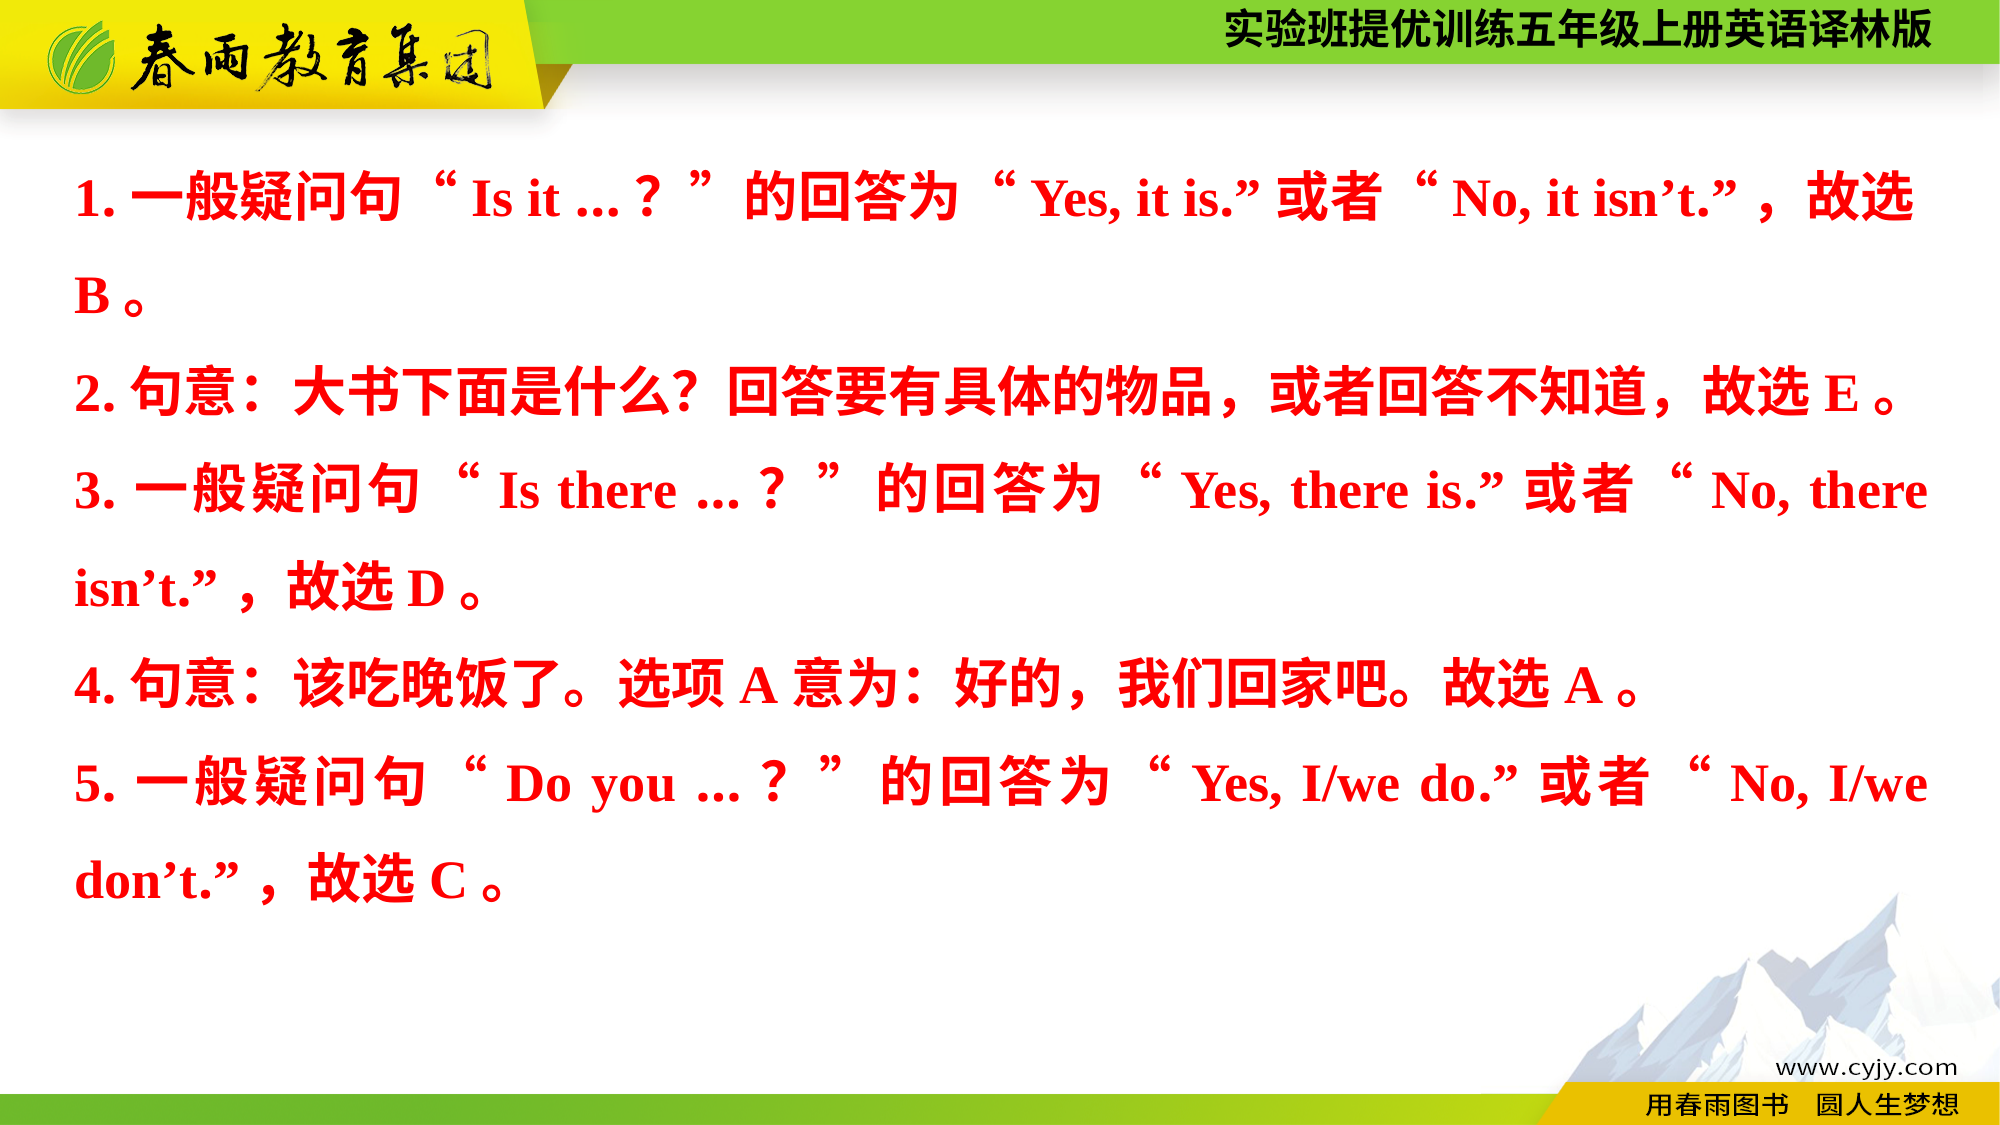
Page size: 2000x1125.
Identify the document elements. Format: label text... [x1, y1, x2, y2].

list 1.一般疑问句“Is it ...？”的回答为“Yes, it is.”或者“No, it isn’t.”，故选B。 2.句意：大书下面是什么？回答要有具体的物品，或者回答不知道，故选E。 3.一般疑问句“Is there ...？”的回答为“Yes, there is.”或者“No, there isn’t.”，故选D。 4.句意：该吃晚饭了。选项A意为：好的，我们回家吧。故选A。 5.一般疑问句“Do you ...？”的回答为“Yes, I/we do.”或者“No, I/we don’t.”，故选C。 [59, 122, 1944, 815]
picture [0, 0, 2000, 1125]
